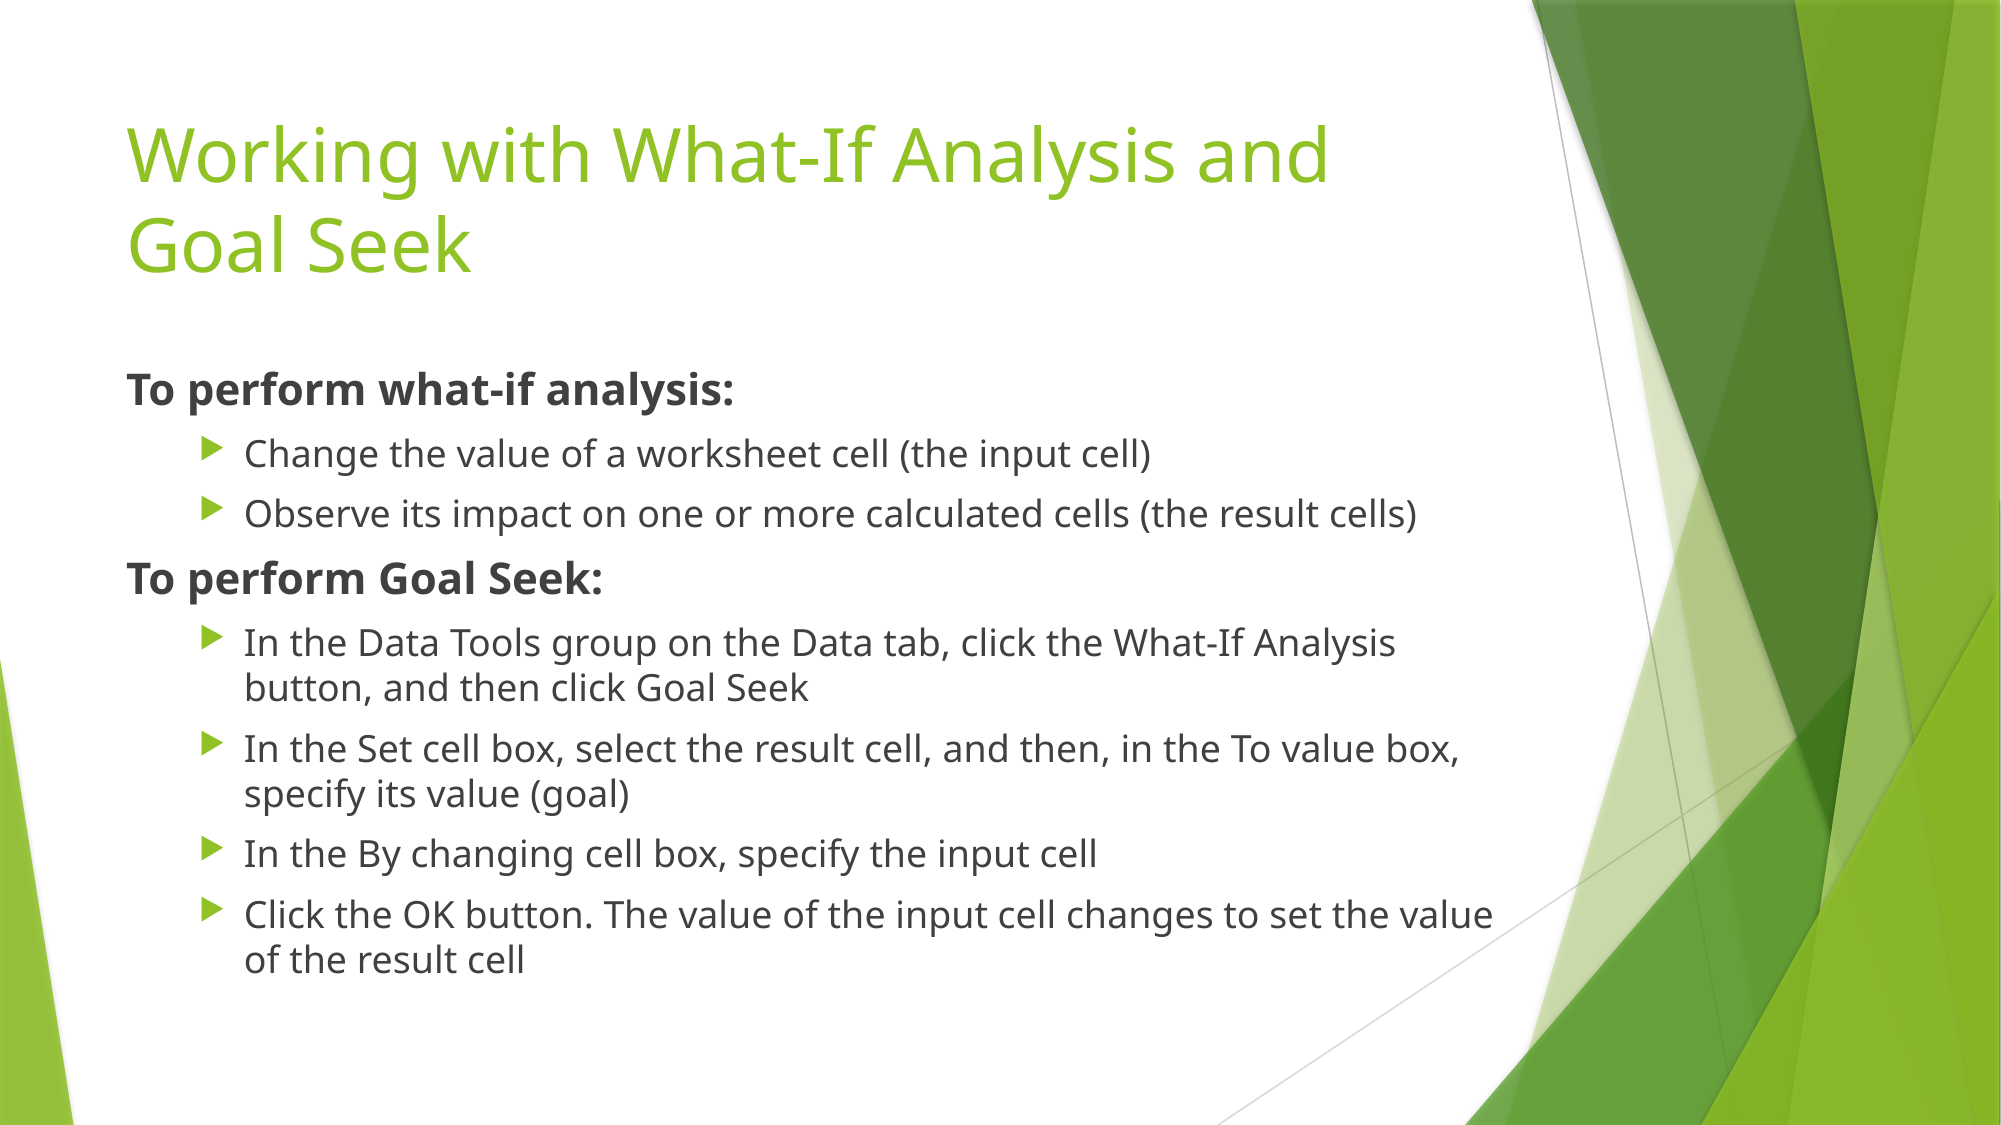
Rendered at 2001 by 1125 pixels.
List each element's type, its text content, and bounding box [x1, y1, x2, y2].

list To perform what-if analysis: Change the value of a worksheet cell (the input cell) Observe its impact on one or more calculated cells (the result cells) To perform Goal Seek: In the Data Tools group on the Data tab, click the What-If Analysis button, and then click Goal Seek In the Set cell box, select the result cell, and then, in the To value box, specify its value (goal) In the By changing cell box, specify the input cell Click the OK button. The value of the input cell changes to set the value of the result cell [111, 354, 1522, 992]
title Working with What-If Analysis and Goal Seek [111, 99, 1522, 317]
